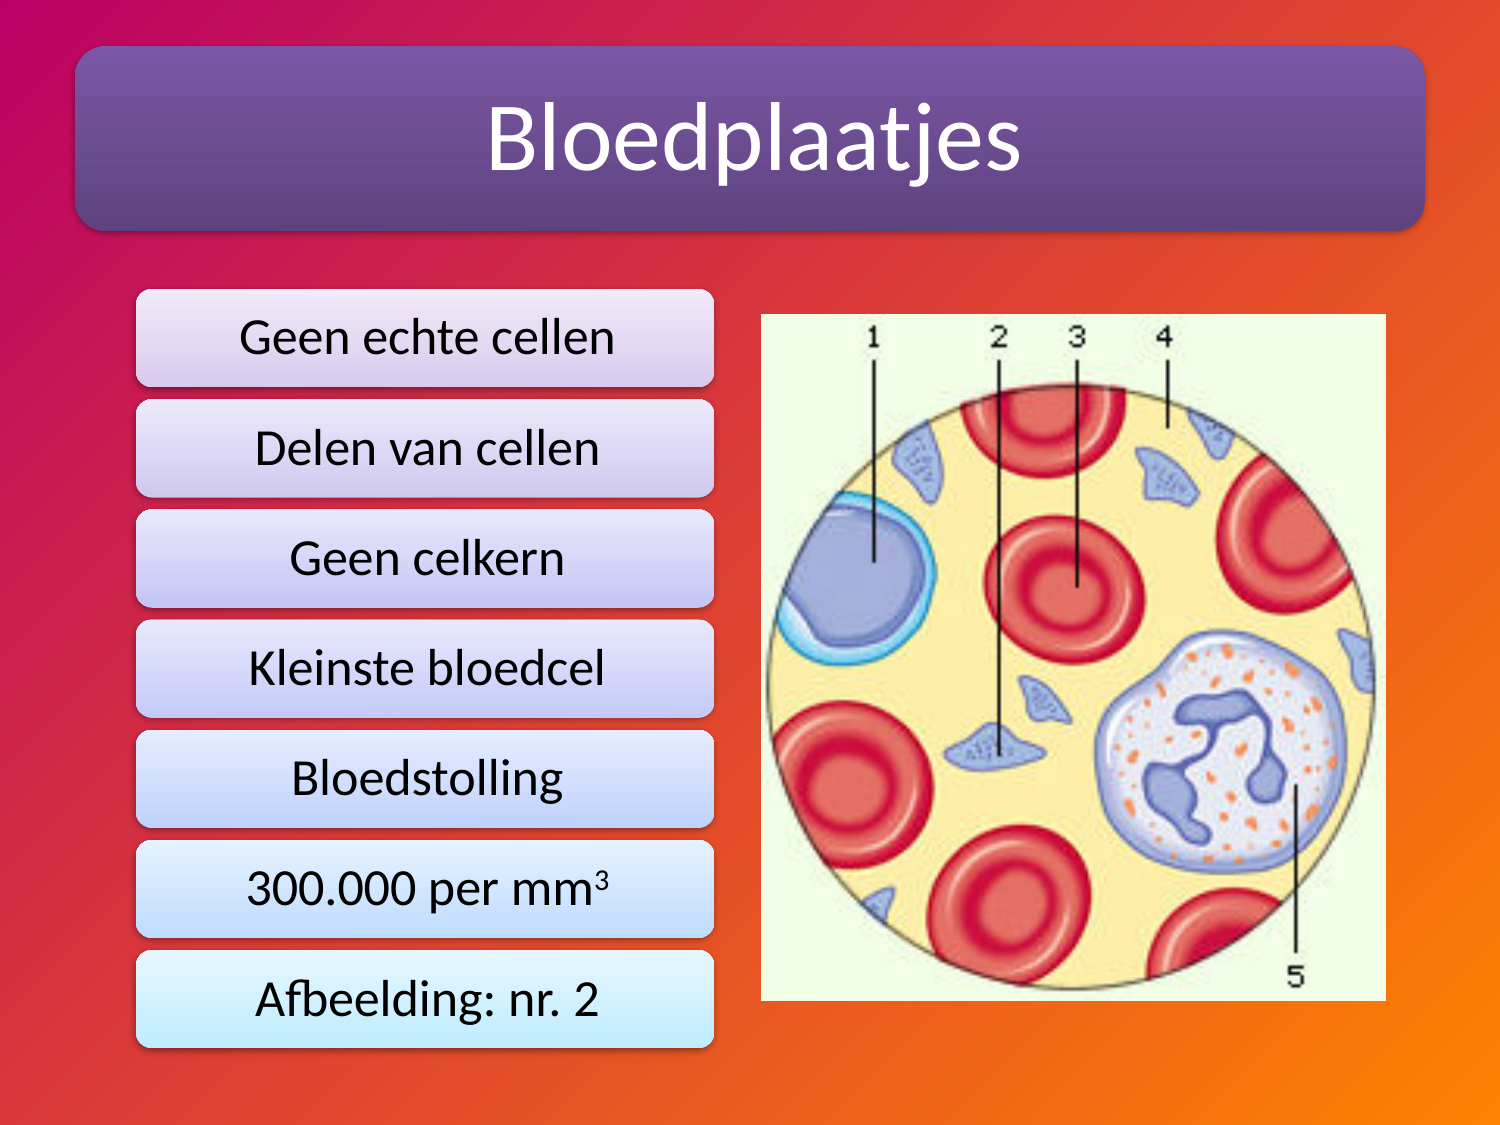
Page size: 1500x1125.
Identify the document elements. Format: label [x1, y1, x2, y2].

text_box [74, 44, 1426, 233]
list [135, 278, 715, 1059]
picture [761, 314, 1386, 1001]
